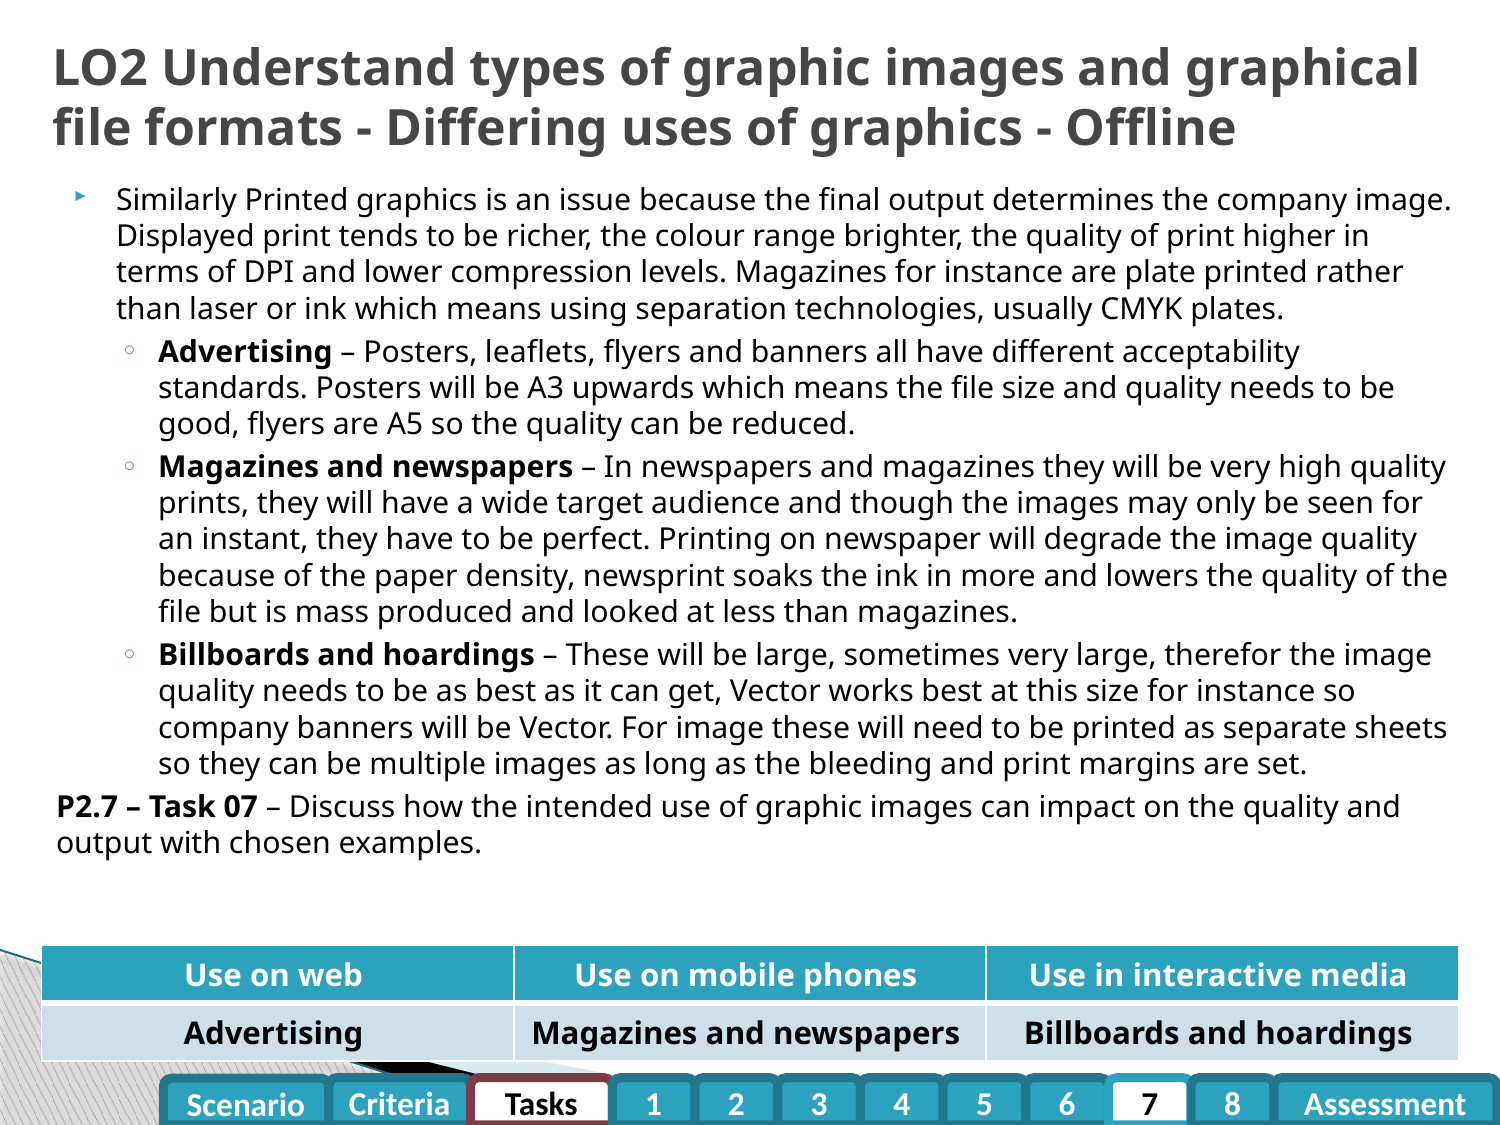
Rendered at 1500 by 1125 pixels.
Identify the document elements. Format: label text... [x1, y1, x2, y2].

text_box Assessment [1274, 1073, 1500, 1125]
text_box 1 [607, 1073, 695, 1125]
table_cell Billboards and hoardings [987, 1006, 1458, 1060]
text_box Tasks [466, 1073, 612, 1125]
table_header Use on web [42, 946, 513, 1000]
table_cell Advertising [42, 1006, 513, 1060]
text_box Criteria [324, 1073, 470, 1125]
text_box 6 [1021, 1073, 1108, 1125]
table_header Use in interactive media [987, 946, 1458, 1000]
text_box 5 [938, 1073, 1026, 1125]
table_header Use on mobile phones [515, 946, 985, 1000]
title LO2 Understand types of graphic images and graphical file formats - Differing uses of graphics - Offline [37, 19, 1471, 173]
text_box 3 [773, 1073, 860, 1125]
list Similarly Printed graphics is an issue because the final output determines the company image. Displayed print tends to be richer, the colour range brighter, the quality of print higher in terms of DPI and lower compression levels. Magazines for instance are plate printed rather than laser or ink which means using separation technologies, usually CMYK plates. Advertising – Posters, leaflets, flyers and banners all have different acceptability standards. Posters will be A3 upwards which means the file size and quality needs to be good, flyers are A5 so the quality can be reduced. Magazines and newspapers – In newspapers and magazines they will be very high quality prints, they will have a wide target audience and though the images may only be seen for an instant, they have to be perfect. Printing on newspaper will degrade the image quality because of the paper density, newsprint soaks the ink in more and lowers the quality of the file but is mass produced and looked at less than magazines. Billboards and hoardings – These will be large, sometimes very large, therefor the image quality needs to be as best as it can get, Vector works best at this size for instance so company banners will be Vector. For image these will need to be printed as separate sheets so they can be multiple images as long as the bleeding and print margins are set. P2.7 – Task 07 – Discuss how the intended use of graphic images can impact on the quality and output with chosen examples. [41, 173, 1471, 1071]
text_box Scenario [158, 1073, 328, 1125]
text_box 4 [855, 1073, 943, 1125]
text_box 2 [690, 1073, 778, 1125]
table_cell Magazines and newspapers [515, 1006, 985, 1060]
text_box 8 [1186, 1073, 1279, 1125]
text_box 7 [1103, 1073, 1191, 1125]
